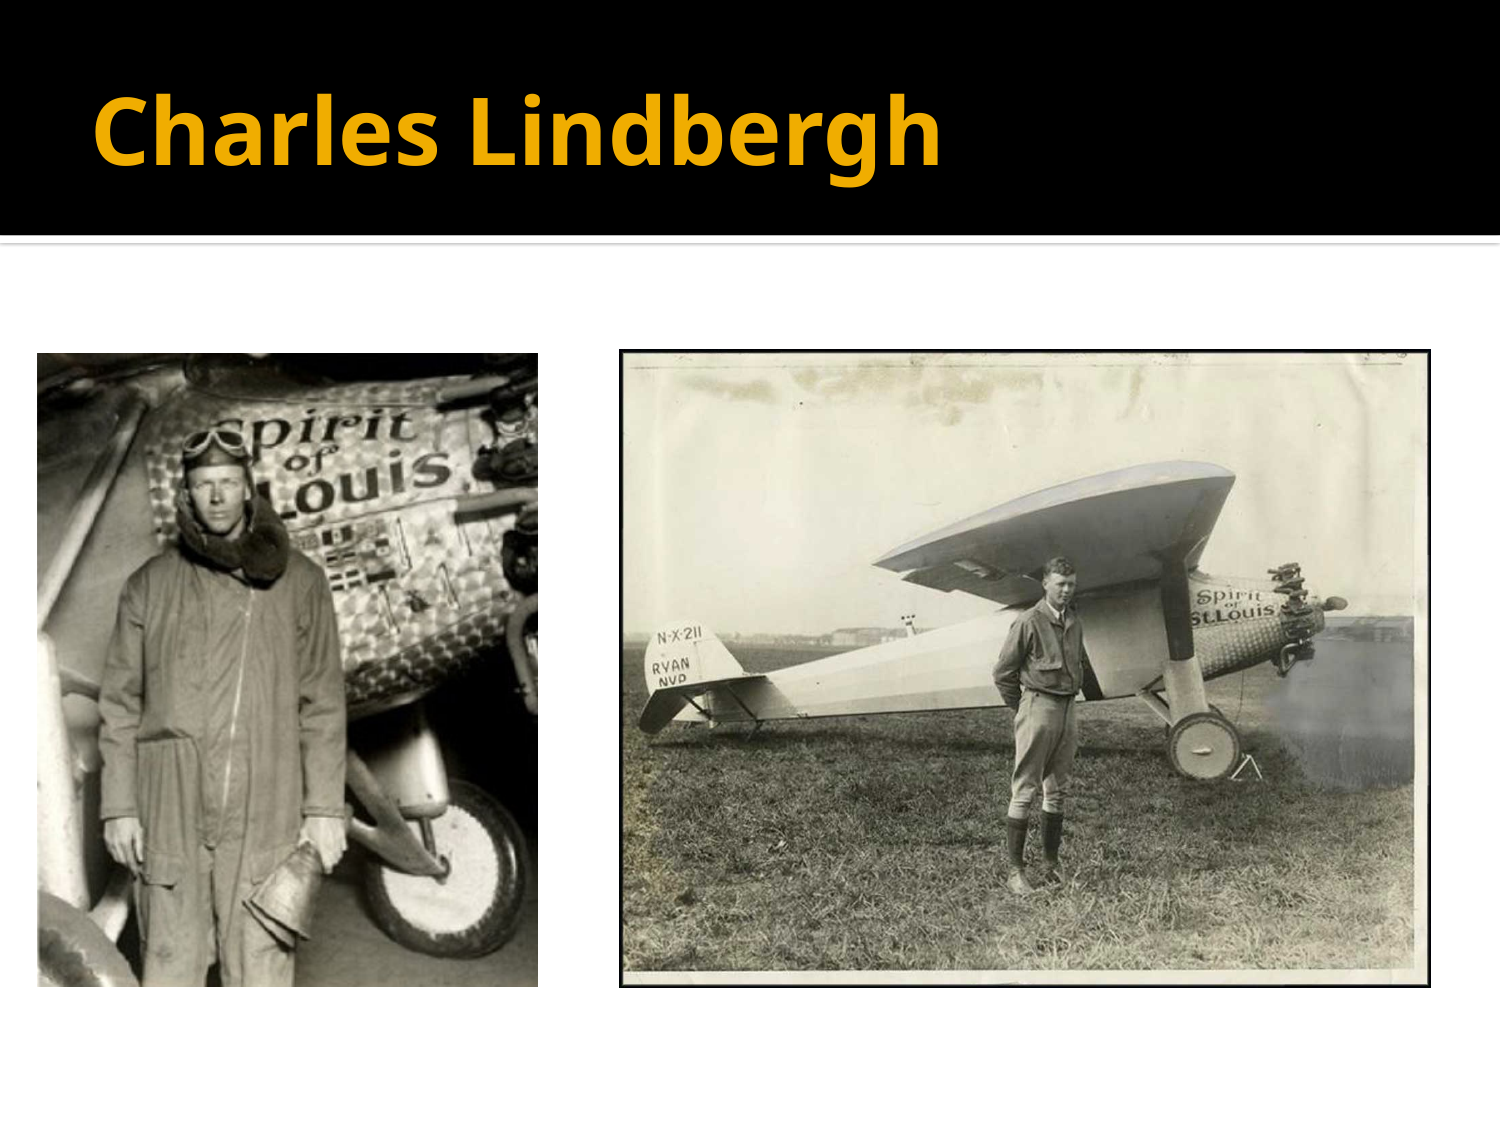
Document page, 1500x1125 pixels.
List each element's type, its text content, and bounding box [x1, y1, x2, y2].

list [37, 353, 538, 987]
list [619, 349, 1431, 988]
title Charles Lindbergh [75, 24, 1425, 231]
